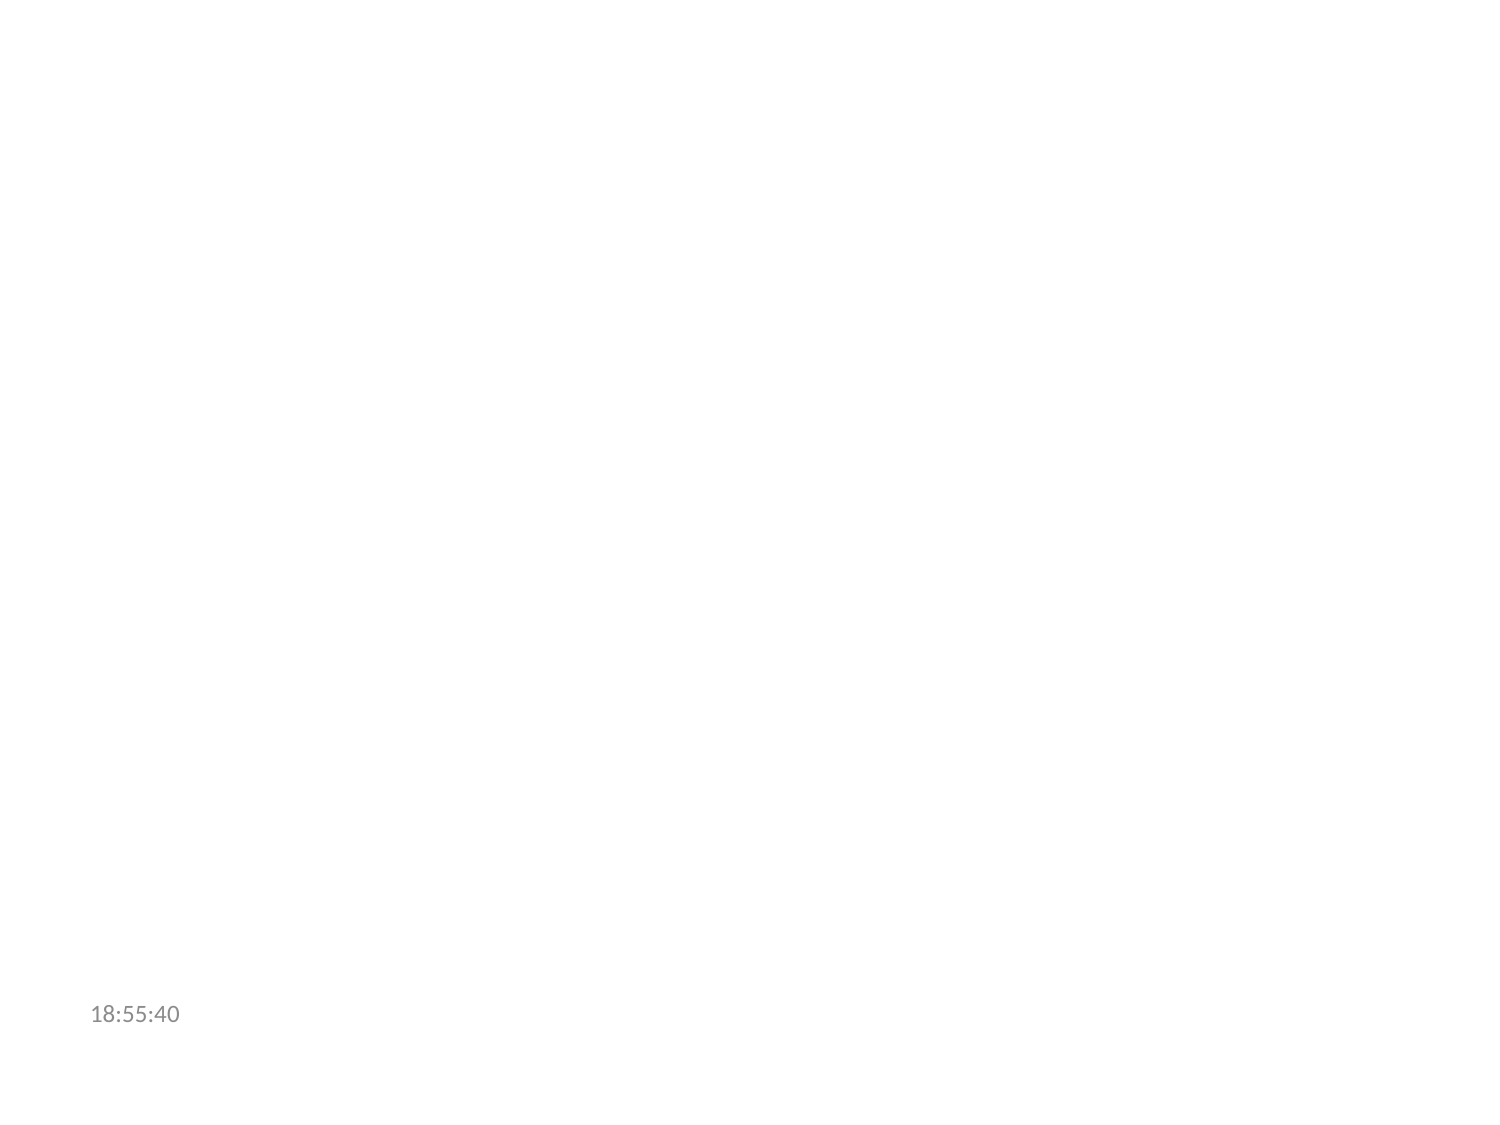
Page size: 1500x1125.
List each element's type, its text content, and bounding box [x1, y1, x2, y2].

text_box 15:35:09 [75, 982, 425, 1043]
